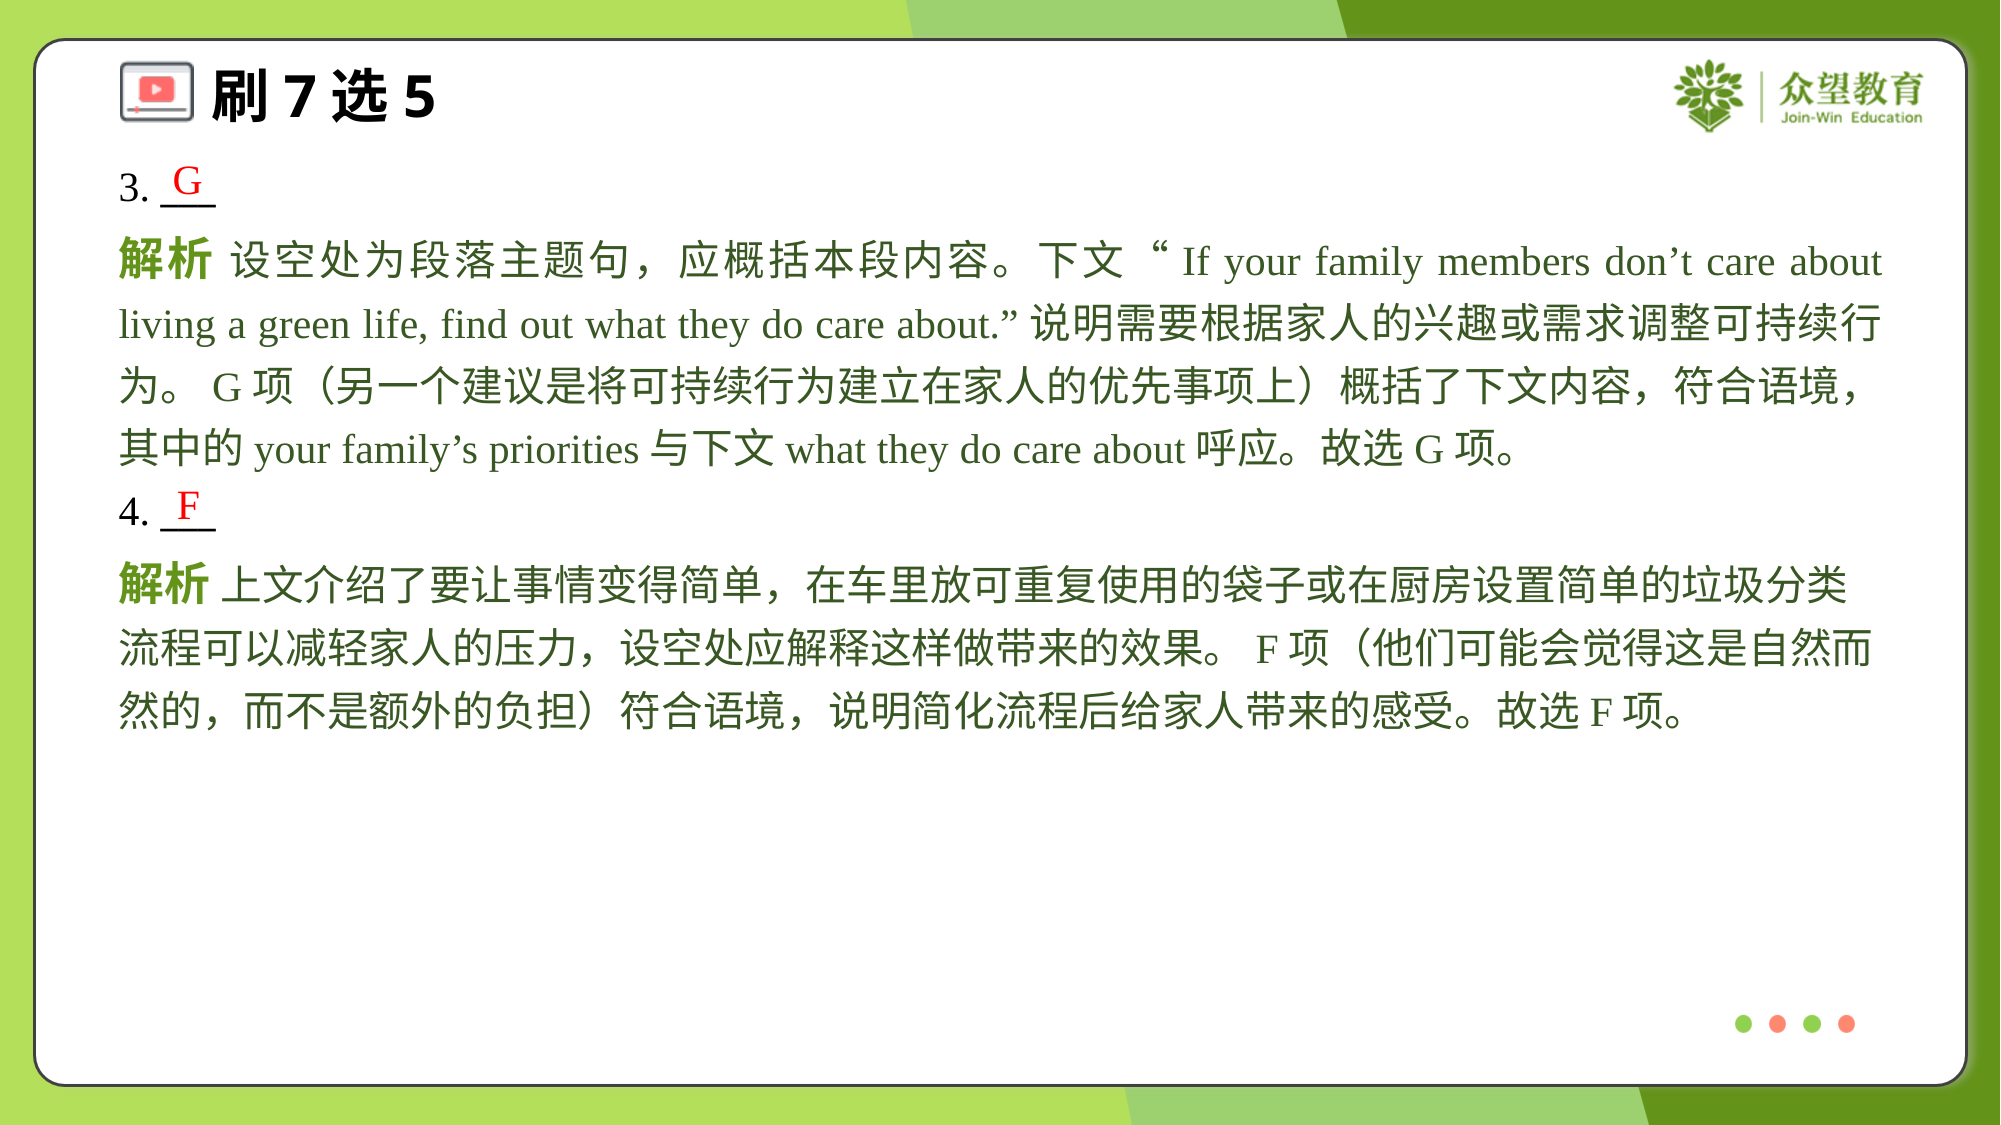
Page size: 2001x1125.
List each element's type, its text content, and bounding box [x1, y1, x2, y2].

text_box 3. ___ [118, 146, 1883, 204]
text_box F [172, 464, 205, 523]
text_box G [167, 140, 208, 199]
text_box 解析 上文介绍了要让事情变得简单，在车里放可重复使用的袋子或在厨房设置简单的垃圾分类流程可以减轻家人的压力，设空处应解释这样做带来的效果。F项（他们可能会觉得这是自然而然的，而不是额外的负担）符合语境，说明简化流程后给家人带来的感受。故选F项。 [118, 540, 1883, 730]
picture [0, 0, 2000, 1125]
text_box 4. ___ [118, 471, 1883, 529]
text_box 解析 设空处为段落主题句，应概括本段内容。下文“If your family members don’t care about living a green life, find out what they do care about.”说明需要根据家人的兴趣或需求调整可持续行为。G项（另一个建议是将可持续行为建立在家人的优先事项上）概括了下文内容，符合语境，其中的your family’s priorities与下文what they do care about呼应。故选G项。 [118, 215, 1883, 467]
